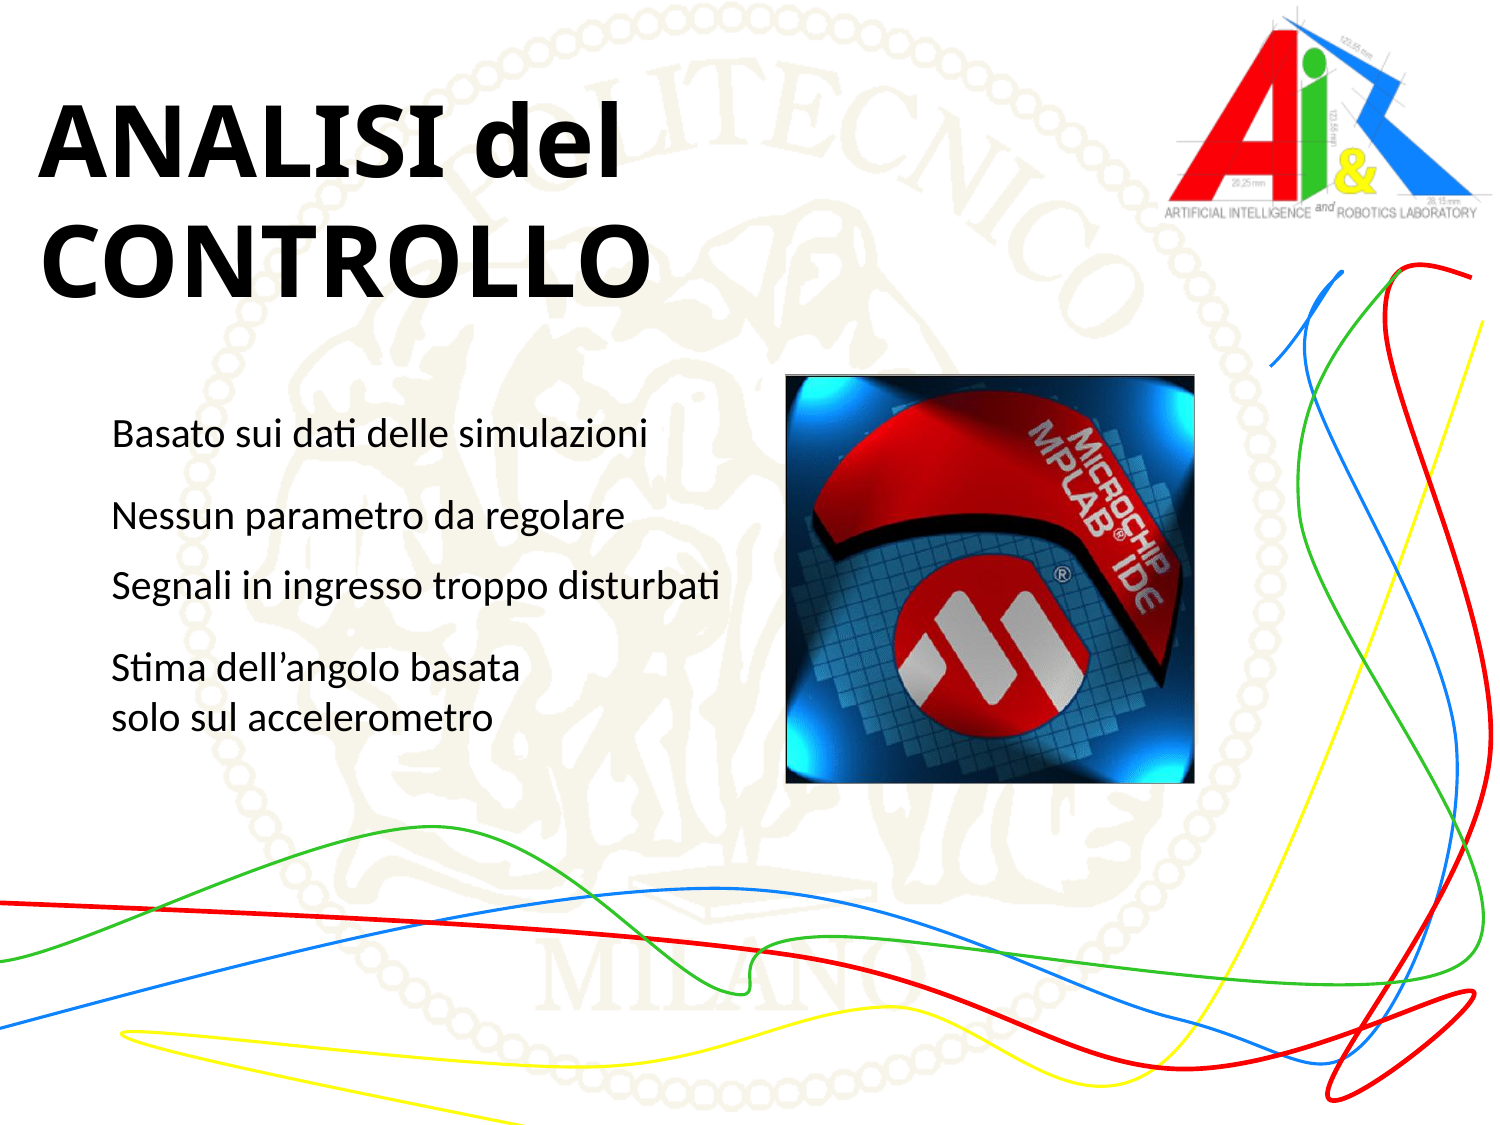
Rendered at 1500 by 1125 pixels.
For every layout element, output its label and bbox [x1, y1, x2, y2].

picture [784, 374, 1195, 784]
text_box [0, 0, 1500, 1125]
